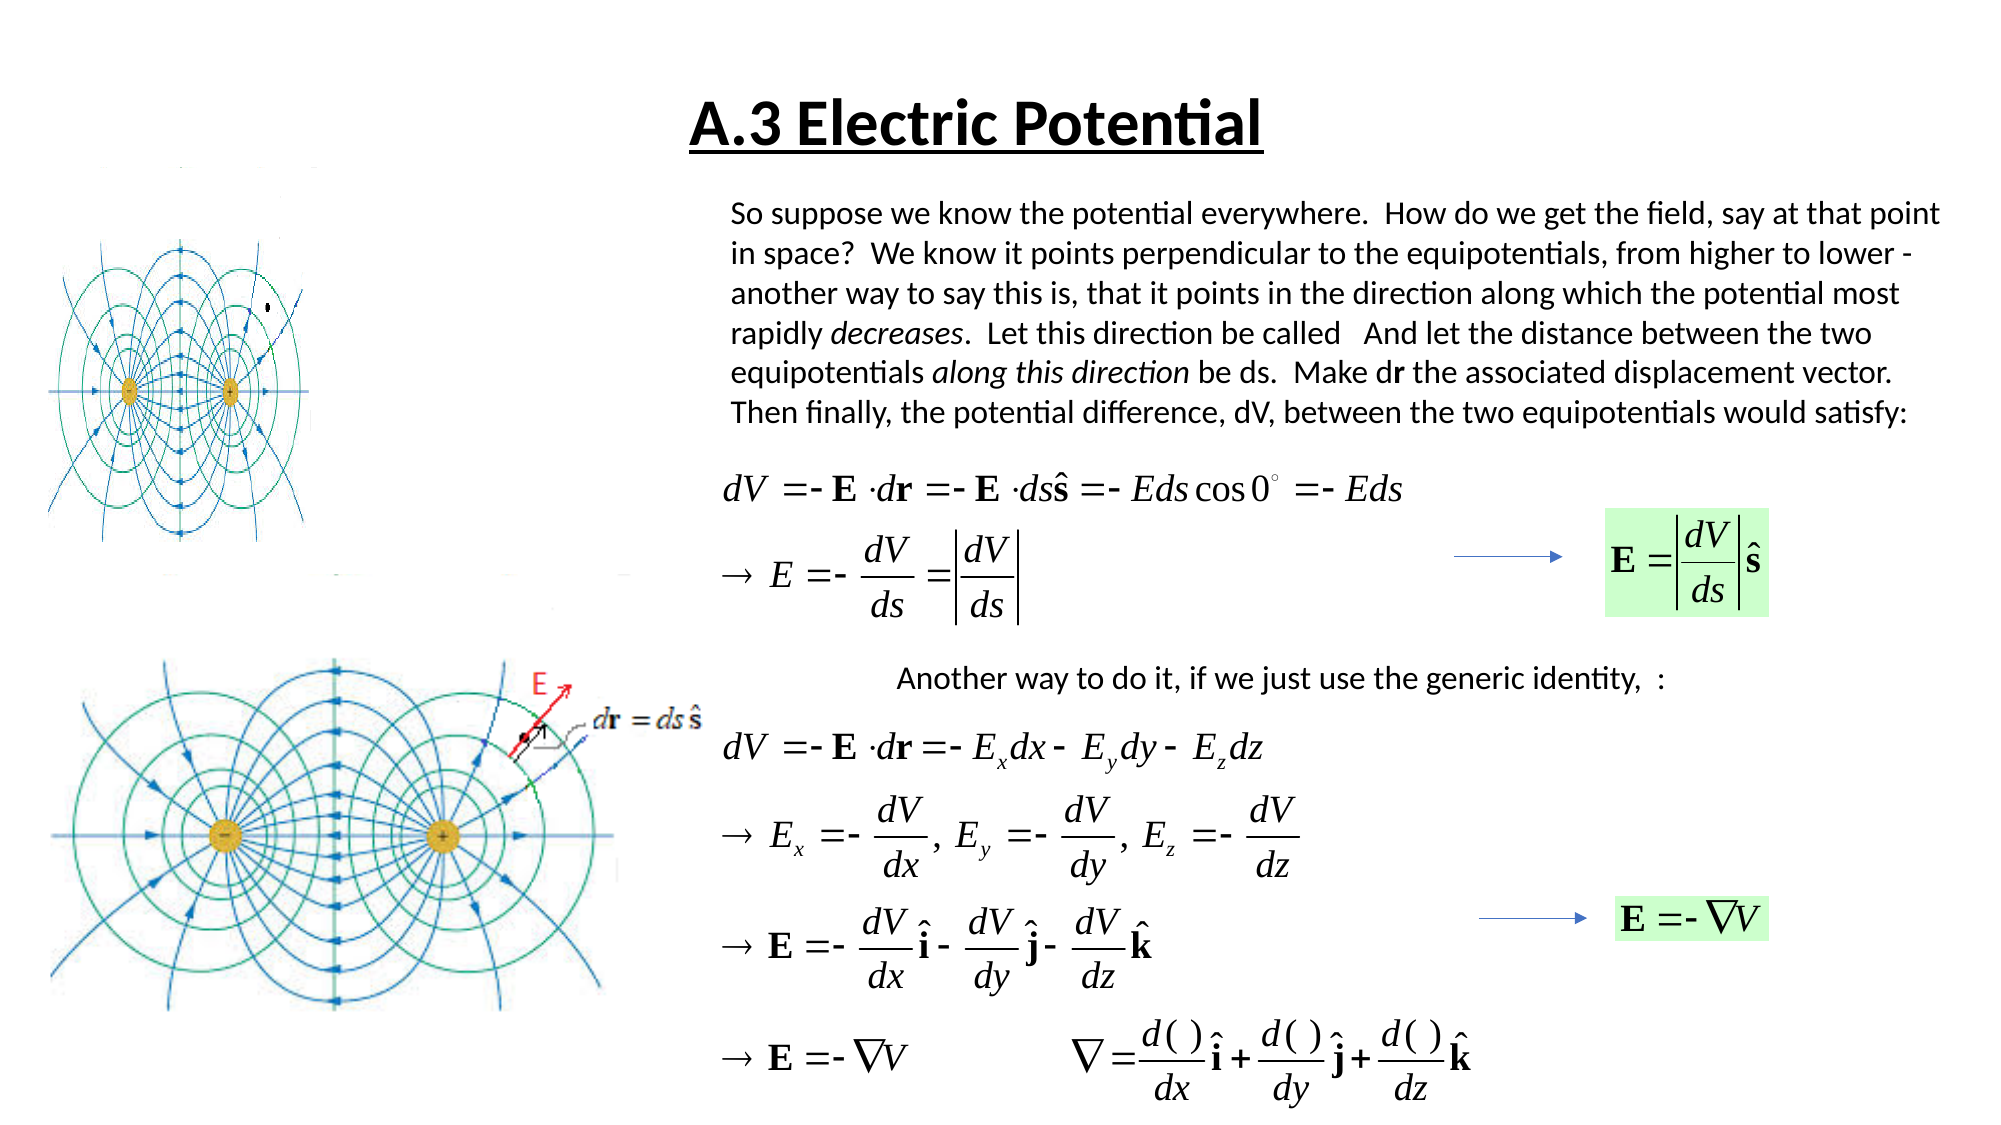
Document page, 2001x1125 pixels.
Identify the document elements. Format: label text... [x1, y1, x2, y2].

text_box A.3 Electric Potential [674, 71, 1279, 167]
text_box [45, 167, 638, 574]
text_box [45, 574, 709, 1054]
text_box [1605, 507, 1770, 618]
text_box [716, 459, 1412, 633]
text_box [716, 723, 1479, 1119]
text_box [1615, 896, 1770, 942]
